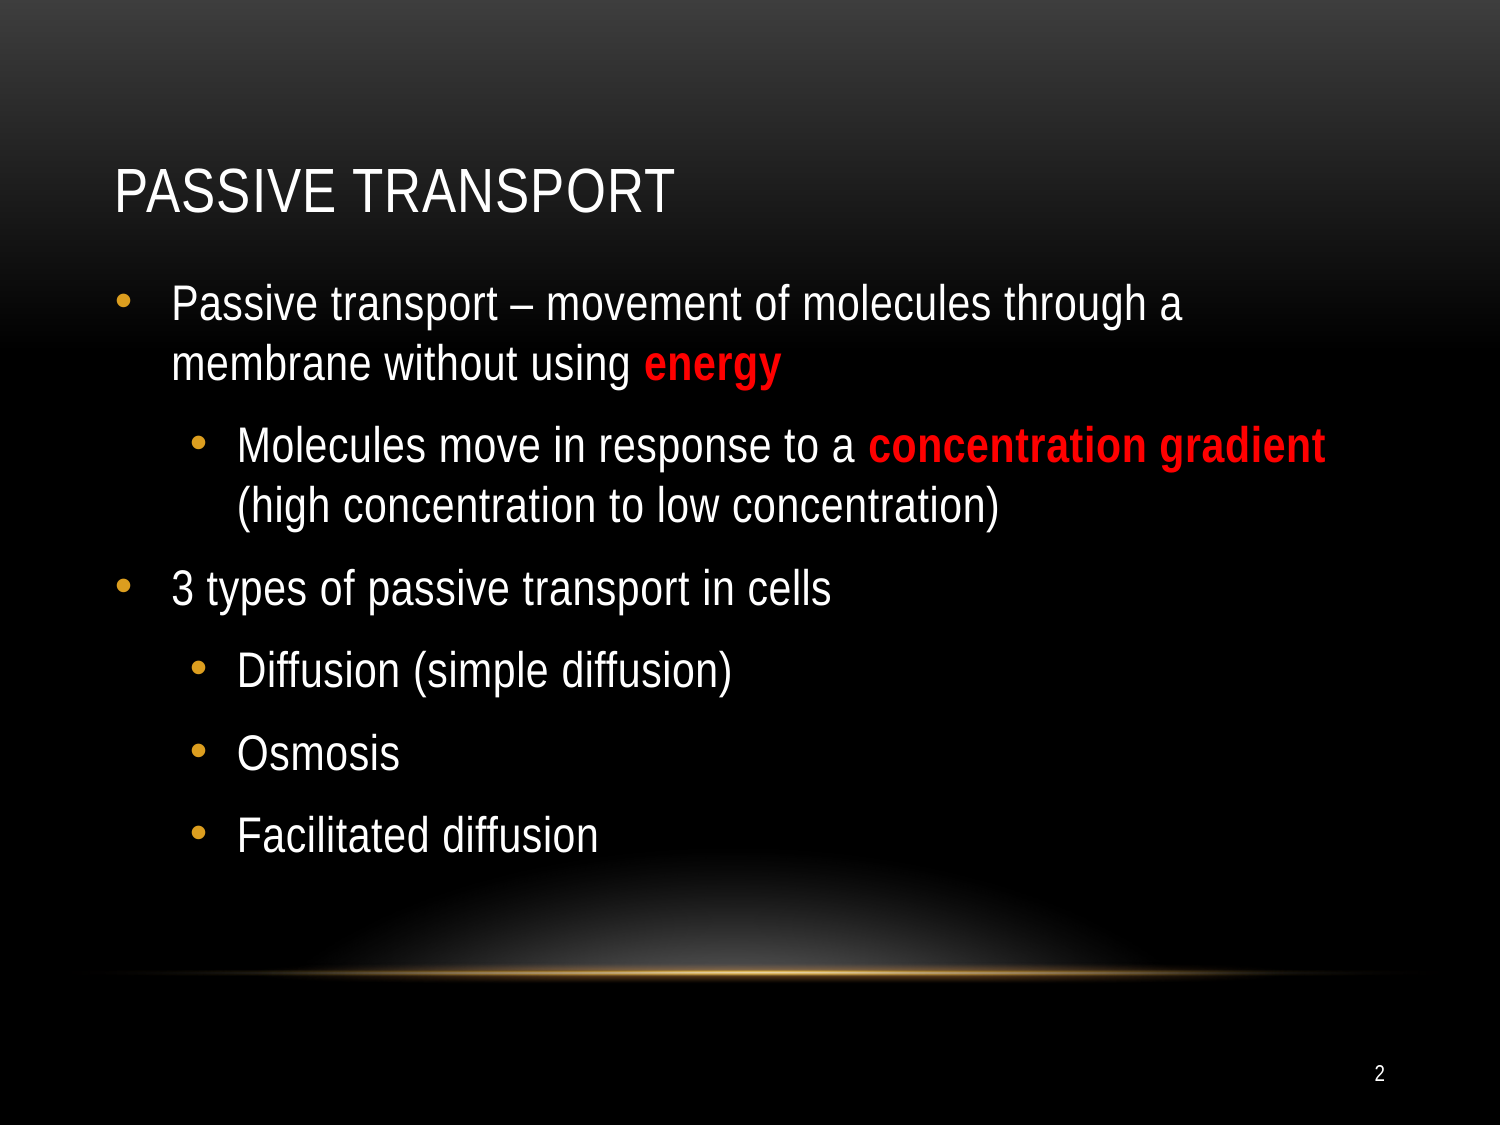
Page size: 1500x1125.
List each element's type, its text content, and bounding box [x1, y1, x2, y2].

picture [0, 0, 1500, 1125]
slide_number 2 [1237, 1042, 1400, 1103]
title Passive transport [99, 45, 1400, 233]
list Passive transport – movement of molecules through a membrane without using energy Molecules move in response to a concentration gradient (high concentration to low concentration) 3 types of passive transport in cells Diffusion (simple diffusion) Osmosis Facilitated diffusion [99, 262, 1400, 938]
